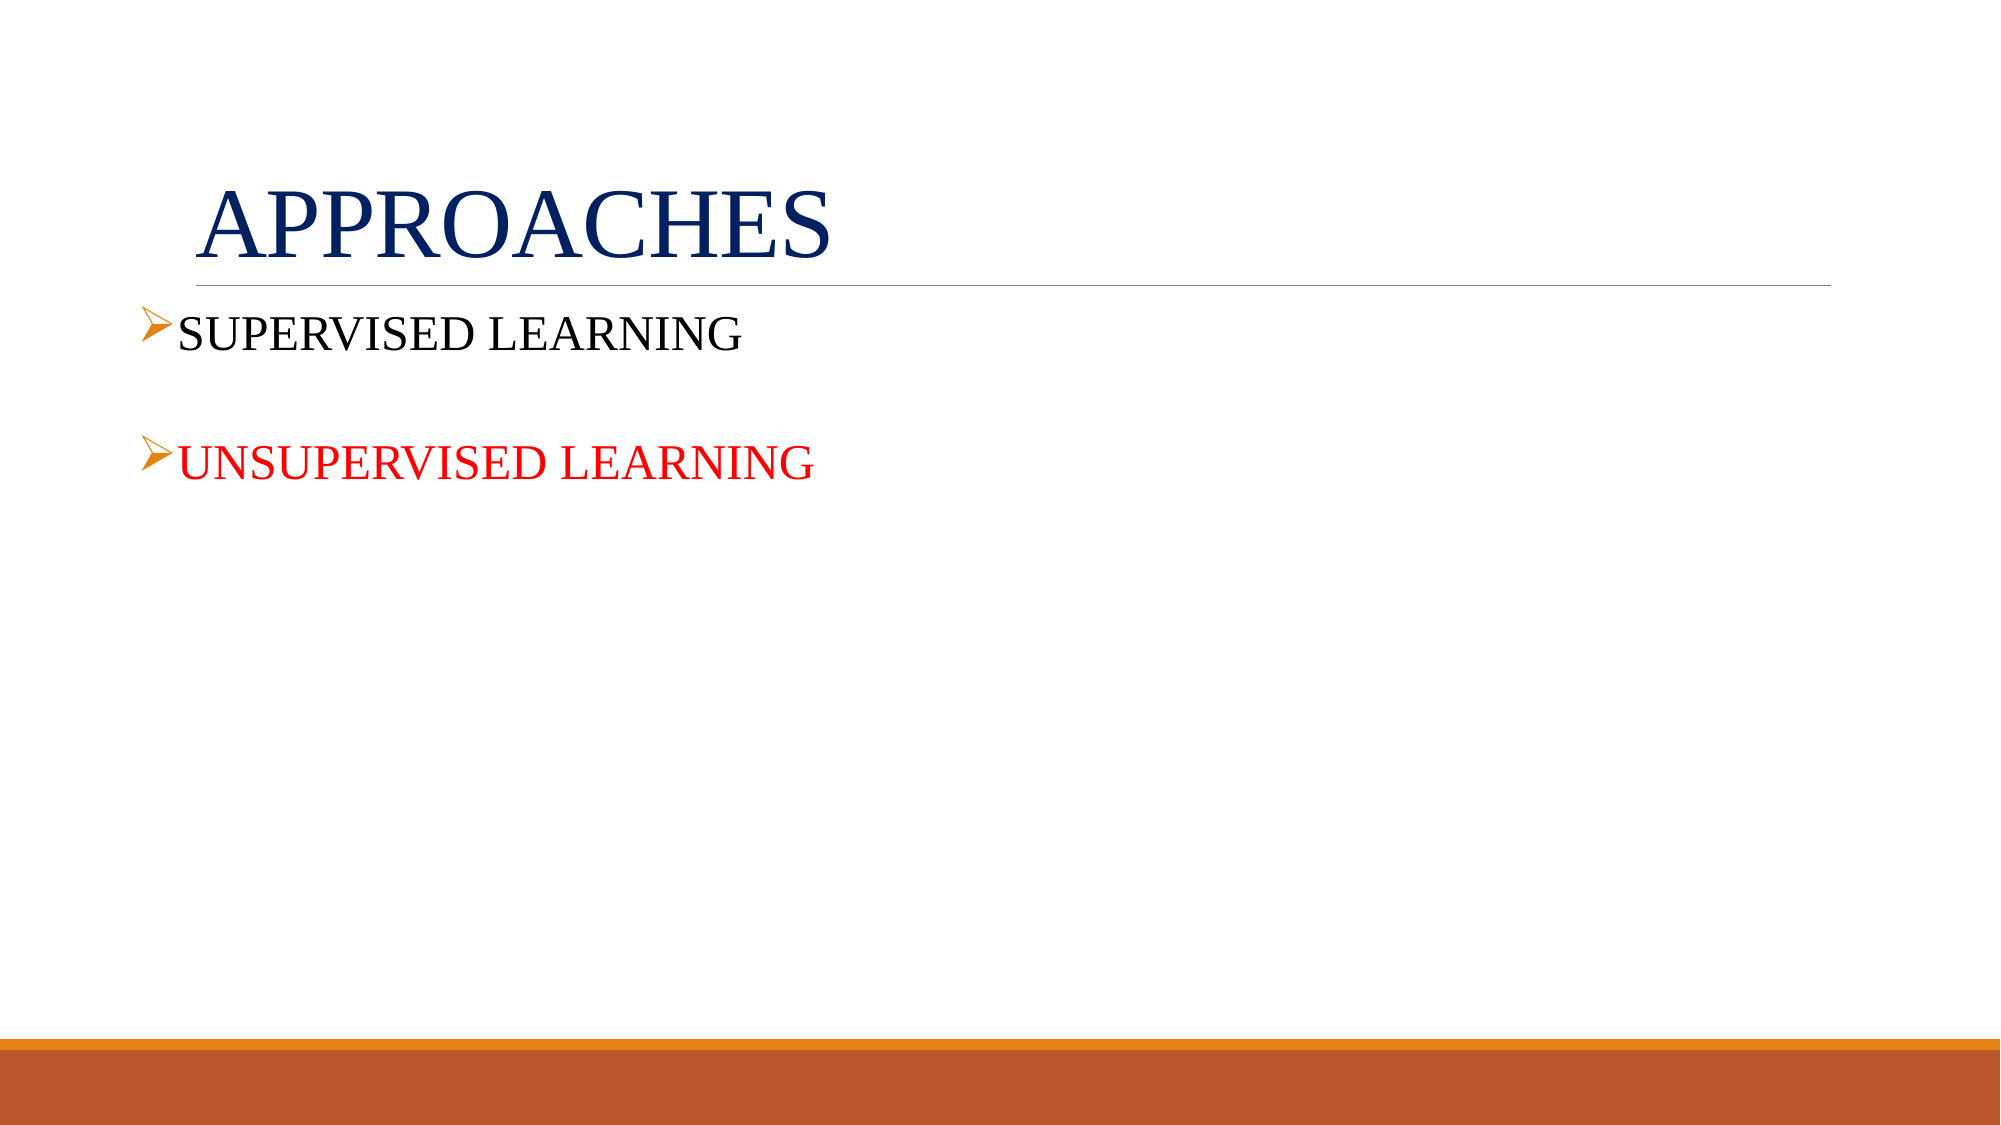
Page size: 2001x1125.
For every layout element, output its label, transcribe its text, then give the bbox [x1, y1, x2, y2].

title APPROACHES [180, 47, 1830, 285]
list SUPERVISED LEARNING UNSUPERVISED LEARNING [137, 299, 1863, 1046]
